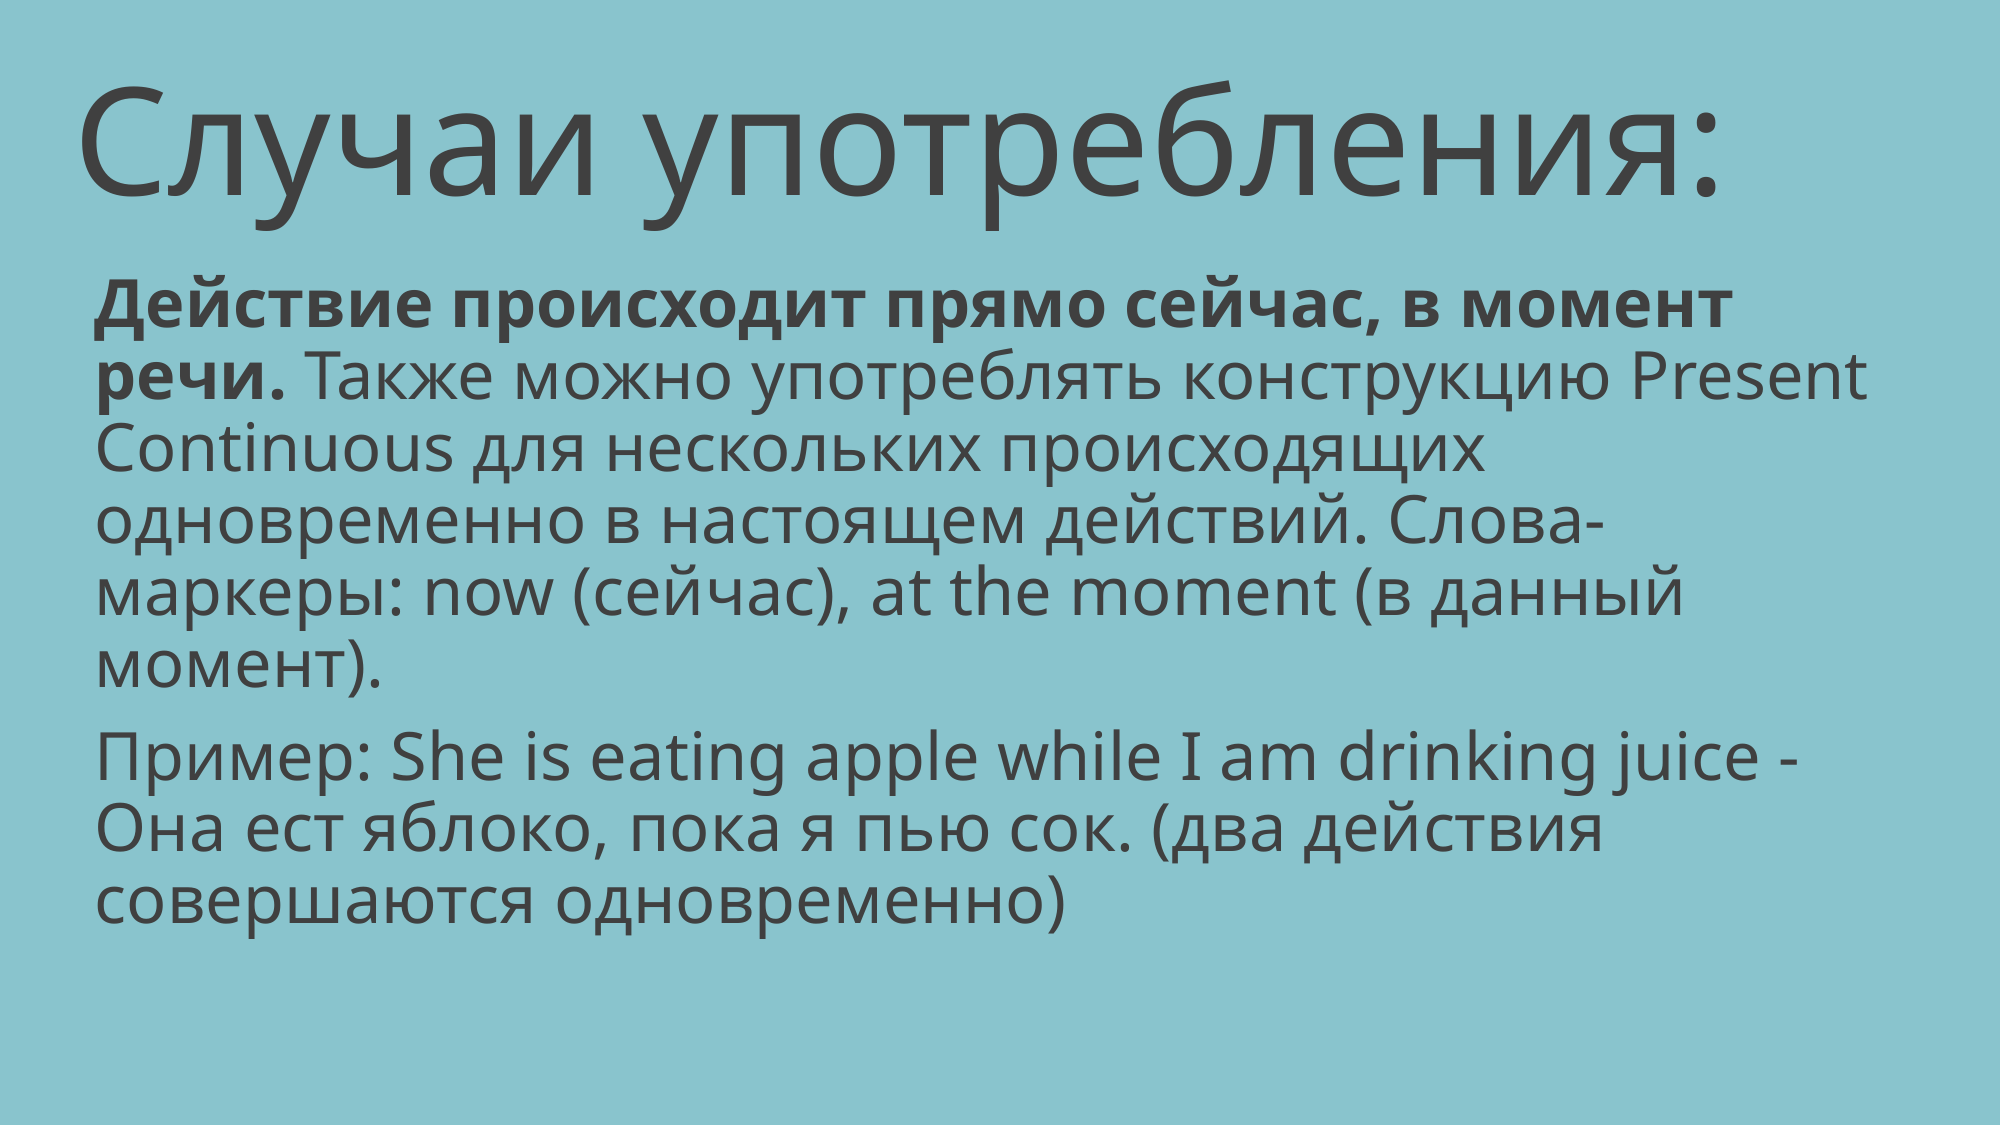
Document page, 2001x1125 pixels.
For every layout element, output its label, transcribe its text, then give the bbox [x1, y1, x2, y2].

list Действие происходит прямо сейчас, в момент речи. Также можно употреблять конструкцию Present Continuous для нескольких происходящих одновременно в настоящем действий. Слова-маркеры: now (сейчас), at the moment (в данный момент). Пример: She is eating apple while I am drinking juice - Она ест яблоко, пока я пью сок. (два действия совершаются одновременно) [79, 262, 1927, 1020]
title Случаи употребления: [58, 58, 1845, 263]
